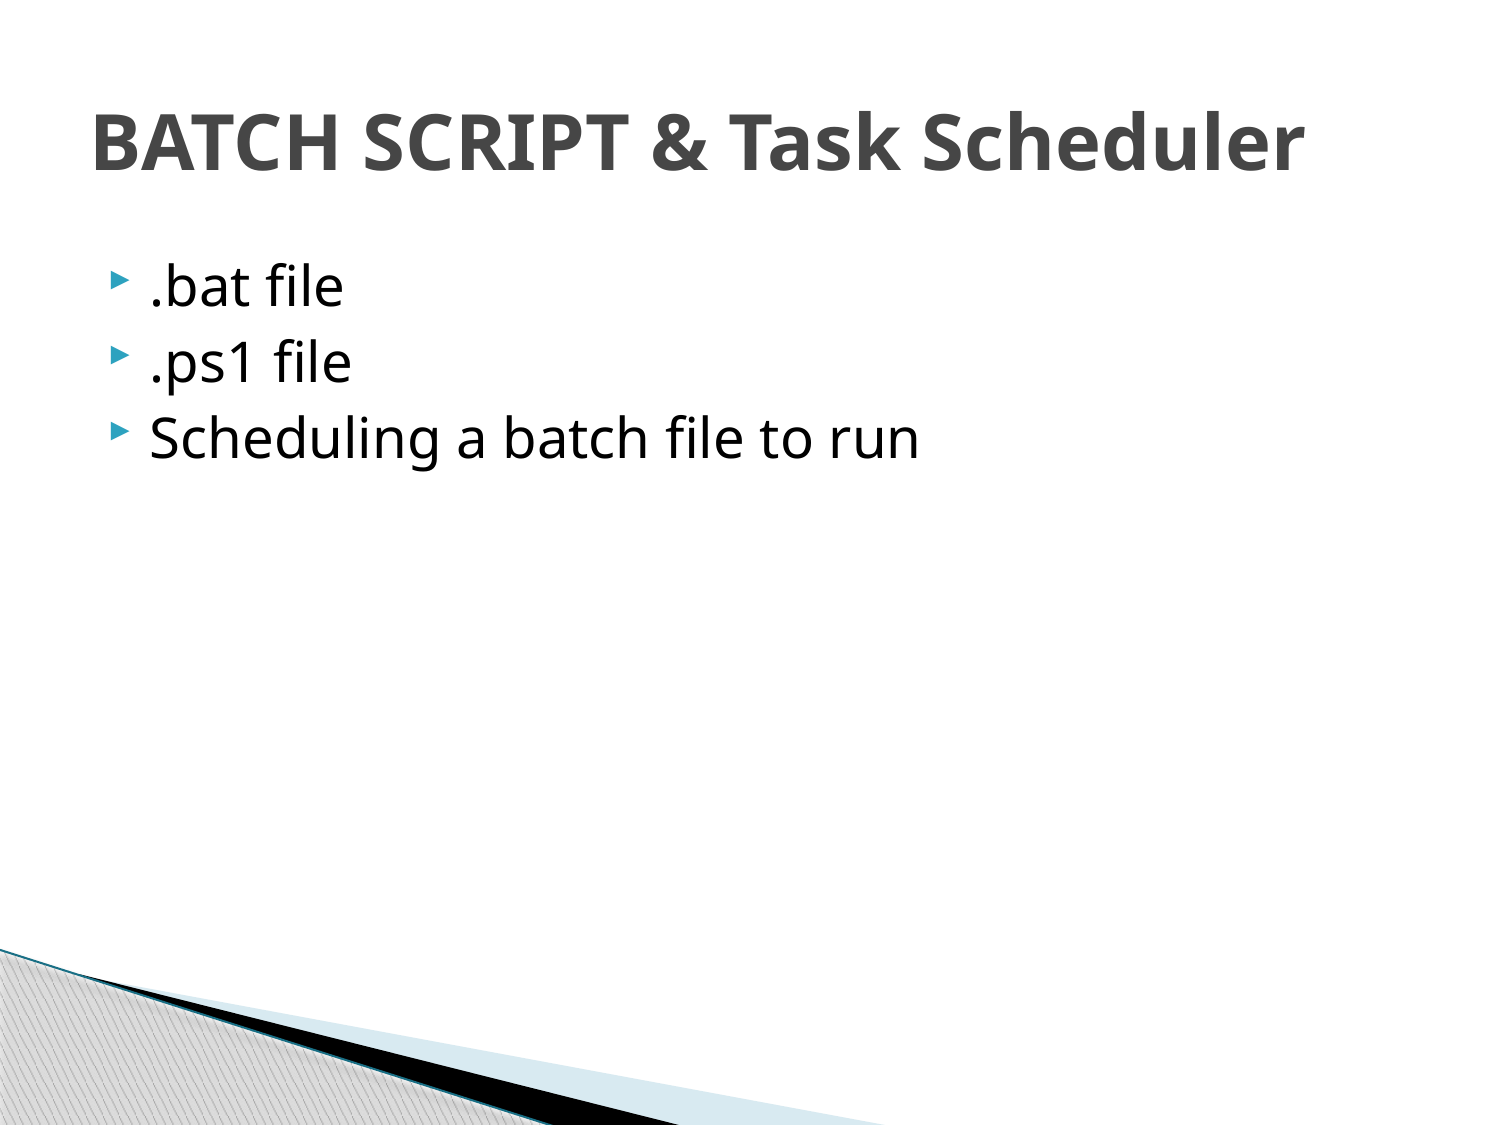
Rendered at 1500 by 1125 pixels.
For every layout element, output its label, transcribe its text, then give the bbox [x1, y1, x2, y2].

list .bat file .ps1 file Scheduling a batch file to run [75, 243, 1425, 986]
title BATCH SCRIPT & Task Scheduler [75, 45, 1425, 233]
